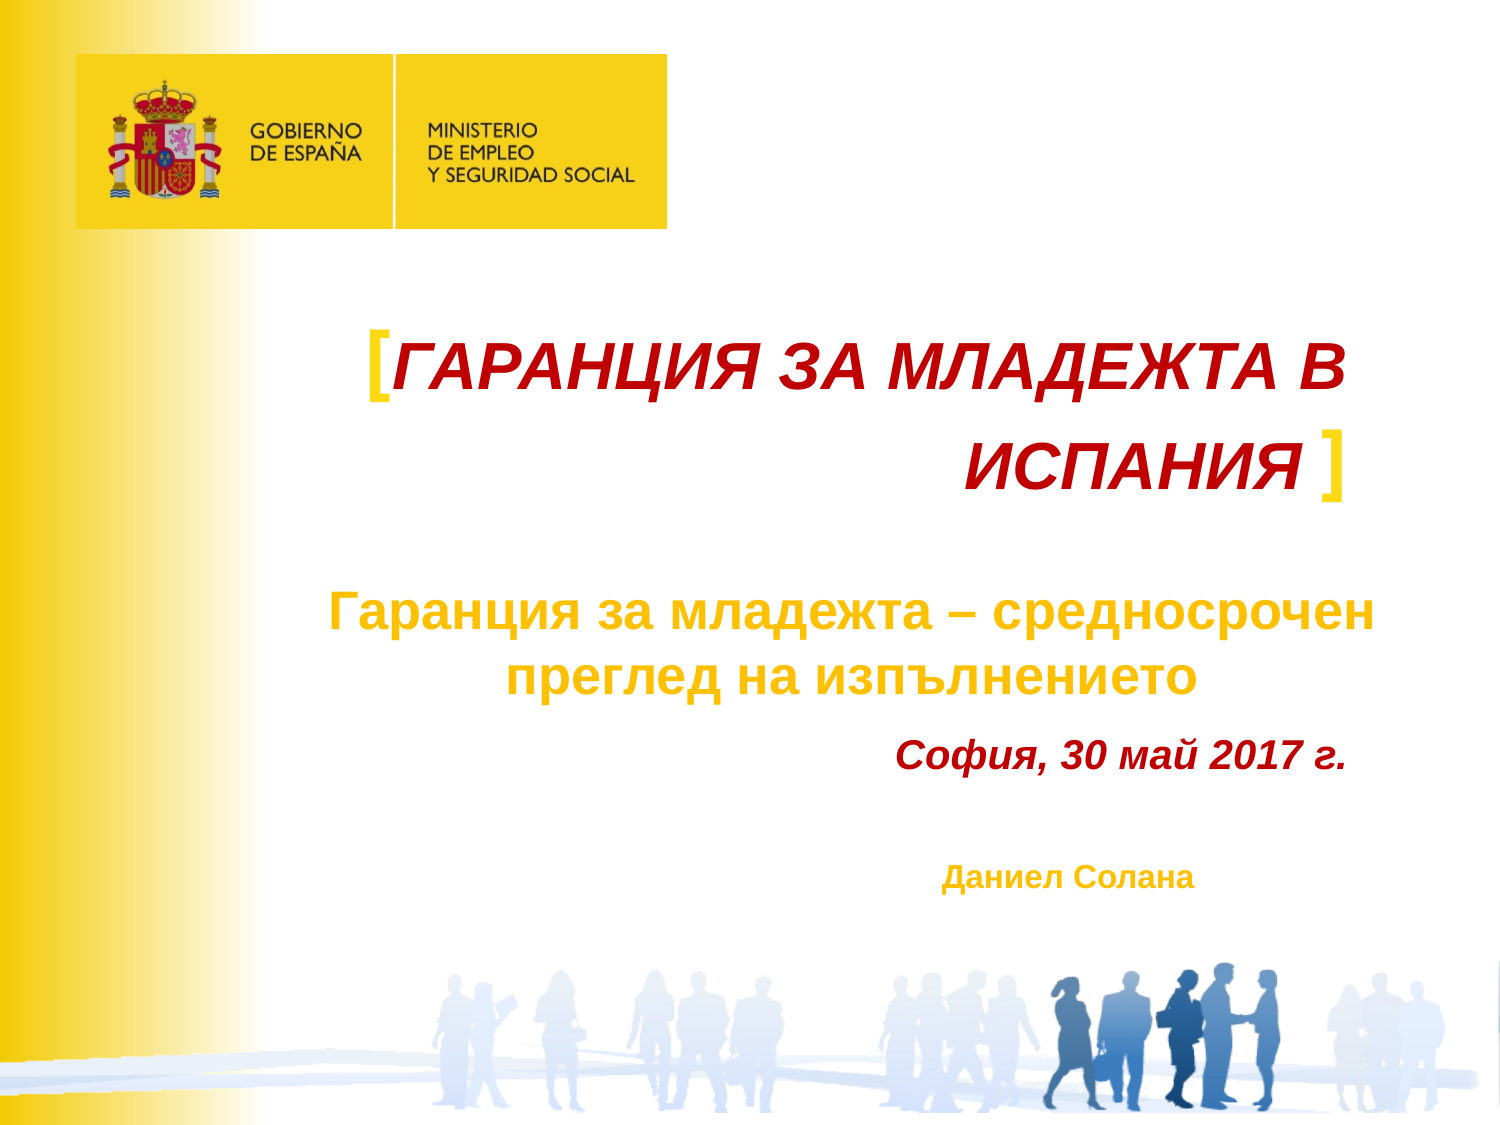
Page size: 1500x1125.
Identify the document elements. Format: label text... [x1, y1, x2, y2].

text_box Даниел Солана [927, 847, 1329, 903]
text_box [ГАРАНЦИЯ ЗА МЛАДЕЖТА В ИСПАНИЯ ] [205, 298, 1363, 514]
text_box Гаранция за младежта – средносрочен преглед на изпълнението [291, 503, 1414, 713]
text_box София, 30 май 2017 г. [205, 720, 1363, 786]
picture [76, 54, 668, 229]
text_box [0, 946, 1500, 1113]
